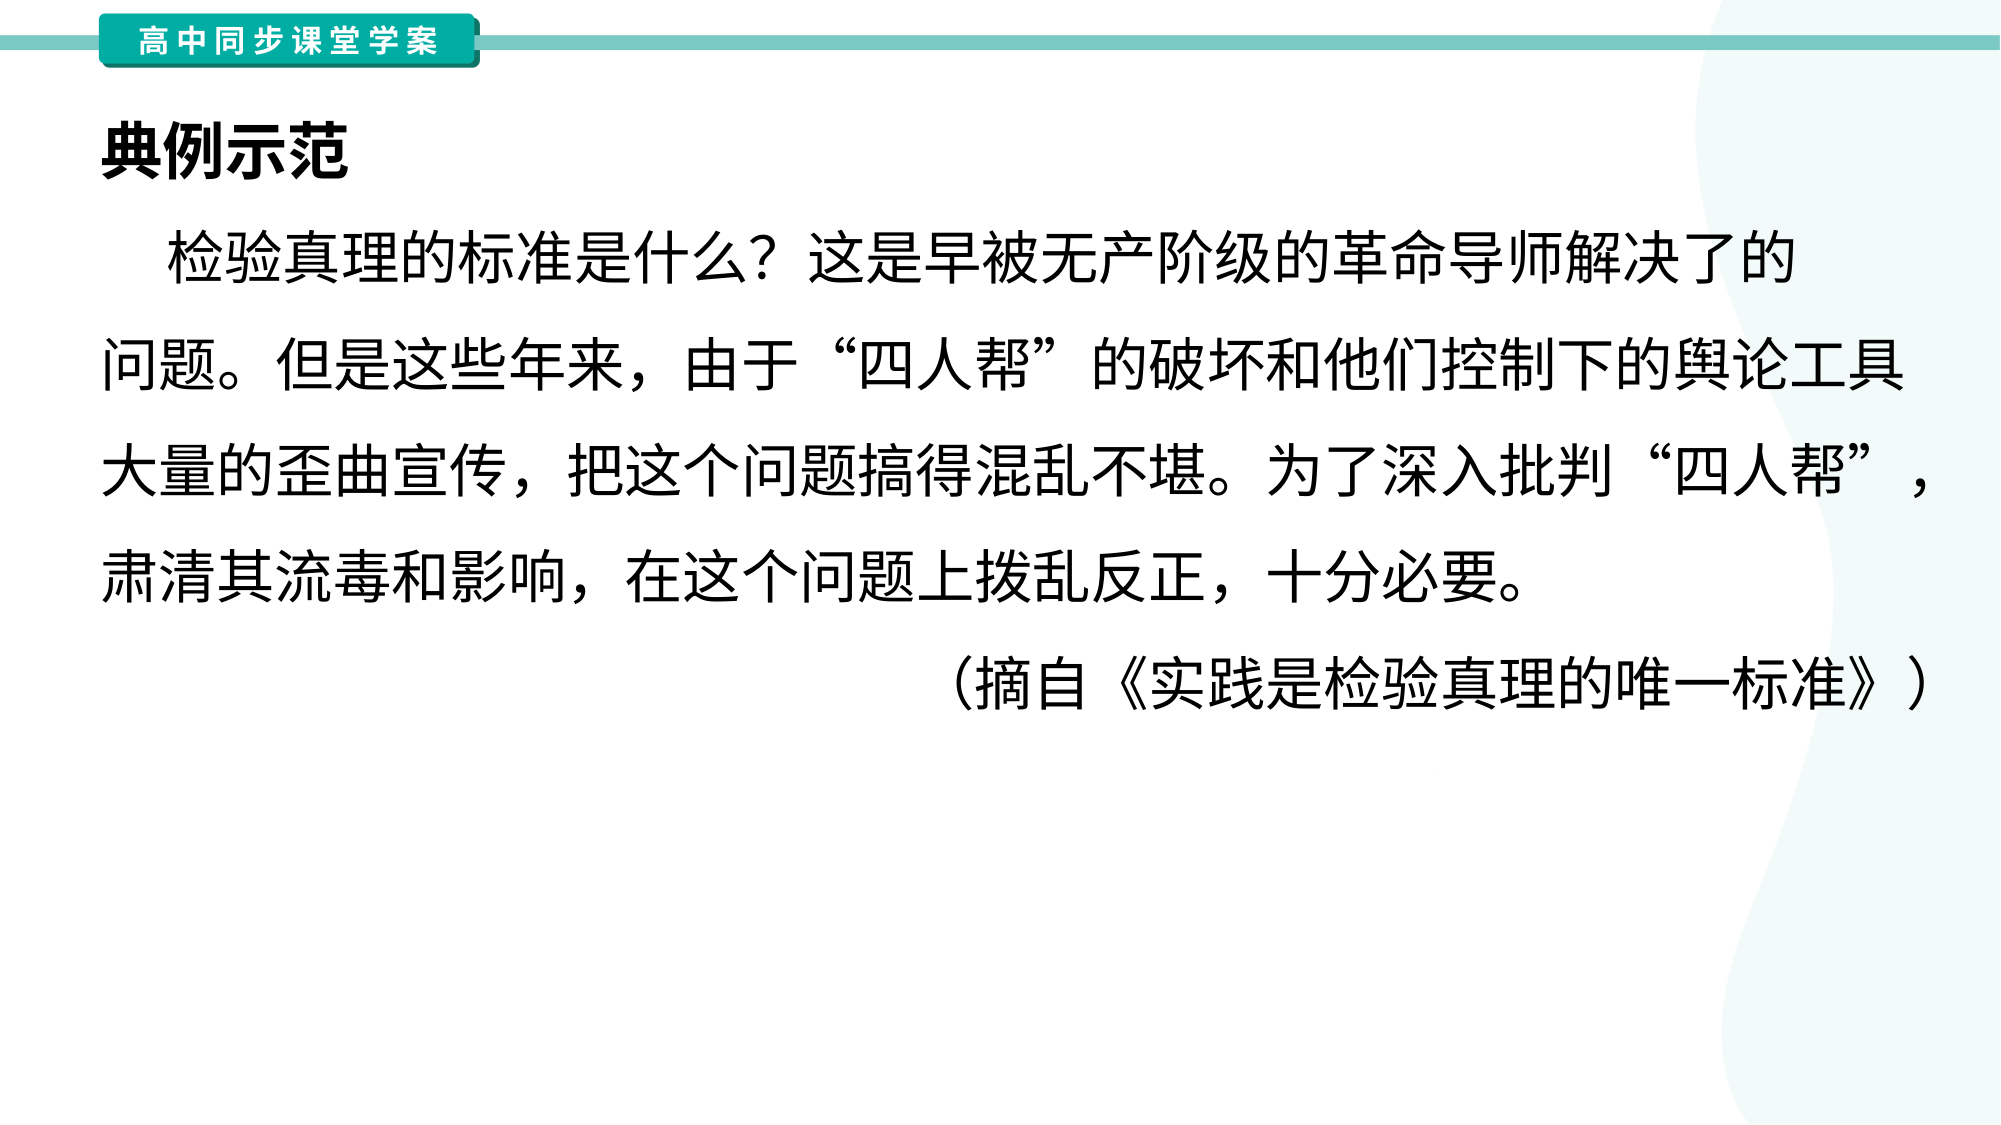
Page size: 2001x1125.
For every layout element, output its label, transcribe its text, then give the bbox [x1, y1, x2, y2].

picture [0, 0, 2000, 1125]
text_box 检验真理的标准是什么？这是早被无产阶级的革命导师解决了的 问题。但是这些年来，由于“四人帮”的破坏和他们控制下的舆论工具 大量的歪曲宣传，把这个问题搞得混乱不堪。为了深入批判“四人帮”， 肃清其流毒和影响，在这个问题上拨乱反正，十分必要。 （摘自《实践是检验真理的唯一标准》） [100, 185, 1899, 717]
text_box 典例示范 [100, 76, 1899, 185]
